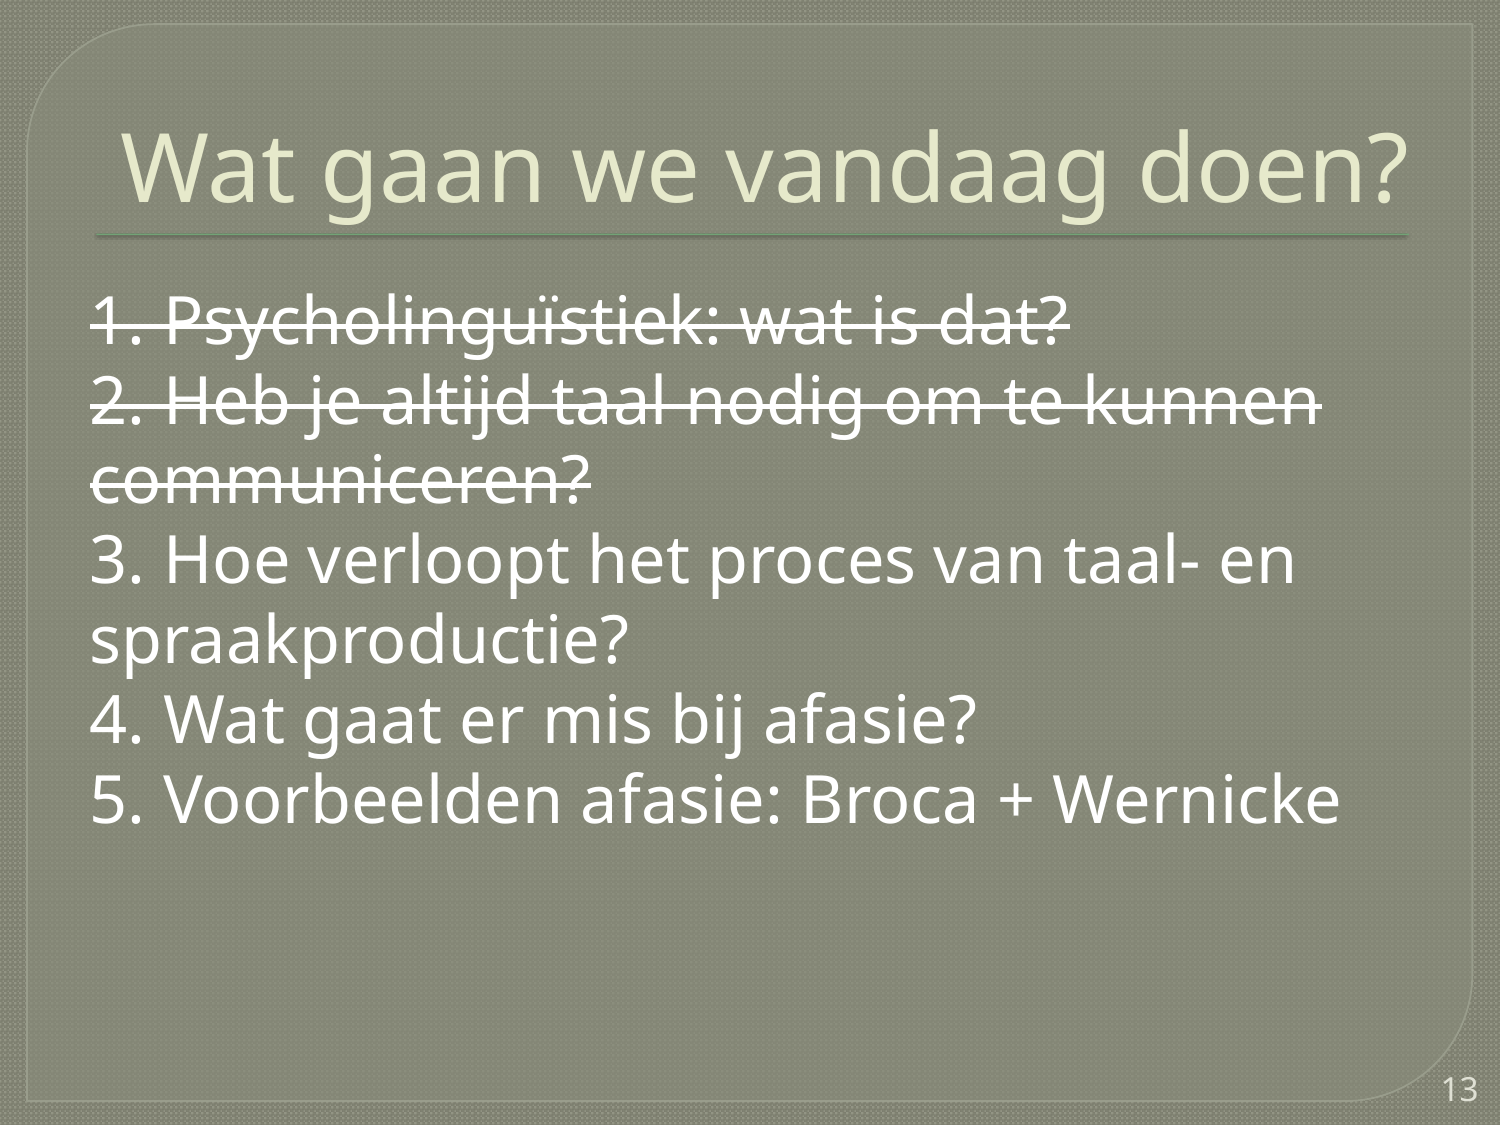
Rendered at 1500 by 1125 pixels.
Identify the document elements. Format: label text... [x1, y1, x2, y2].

list 1. Psycholinguïstiek: wat is dat? 2. Heb je altijd taal nodig om te kunnen communiceren? 3. Hoe verloopt het proces van taal- en spraakproductie? 4. Wat gaat er mis bij afasie? 5. Voorbeelden afasie: Broca + Wernicke [75, 270, 1425, 1013]
slide_number 13 [1417, 1068, 1494, 1114]
title Wat gaan we vandaag doen? [75, 41, 1425, 230]
